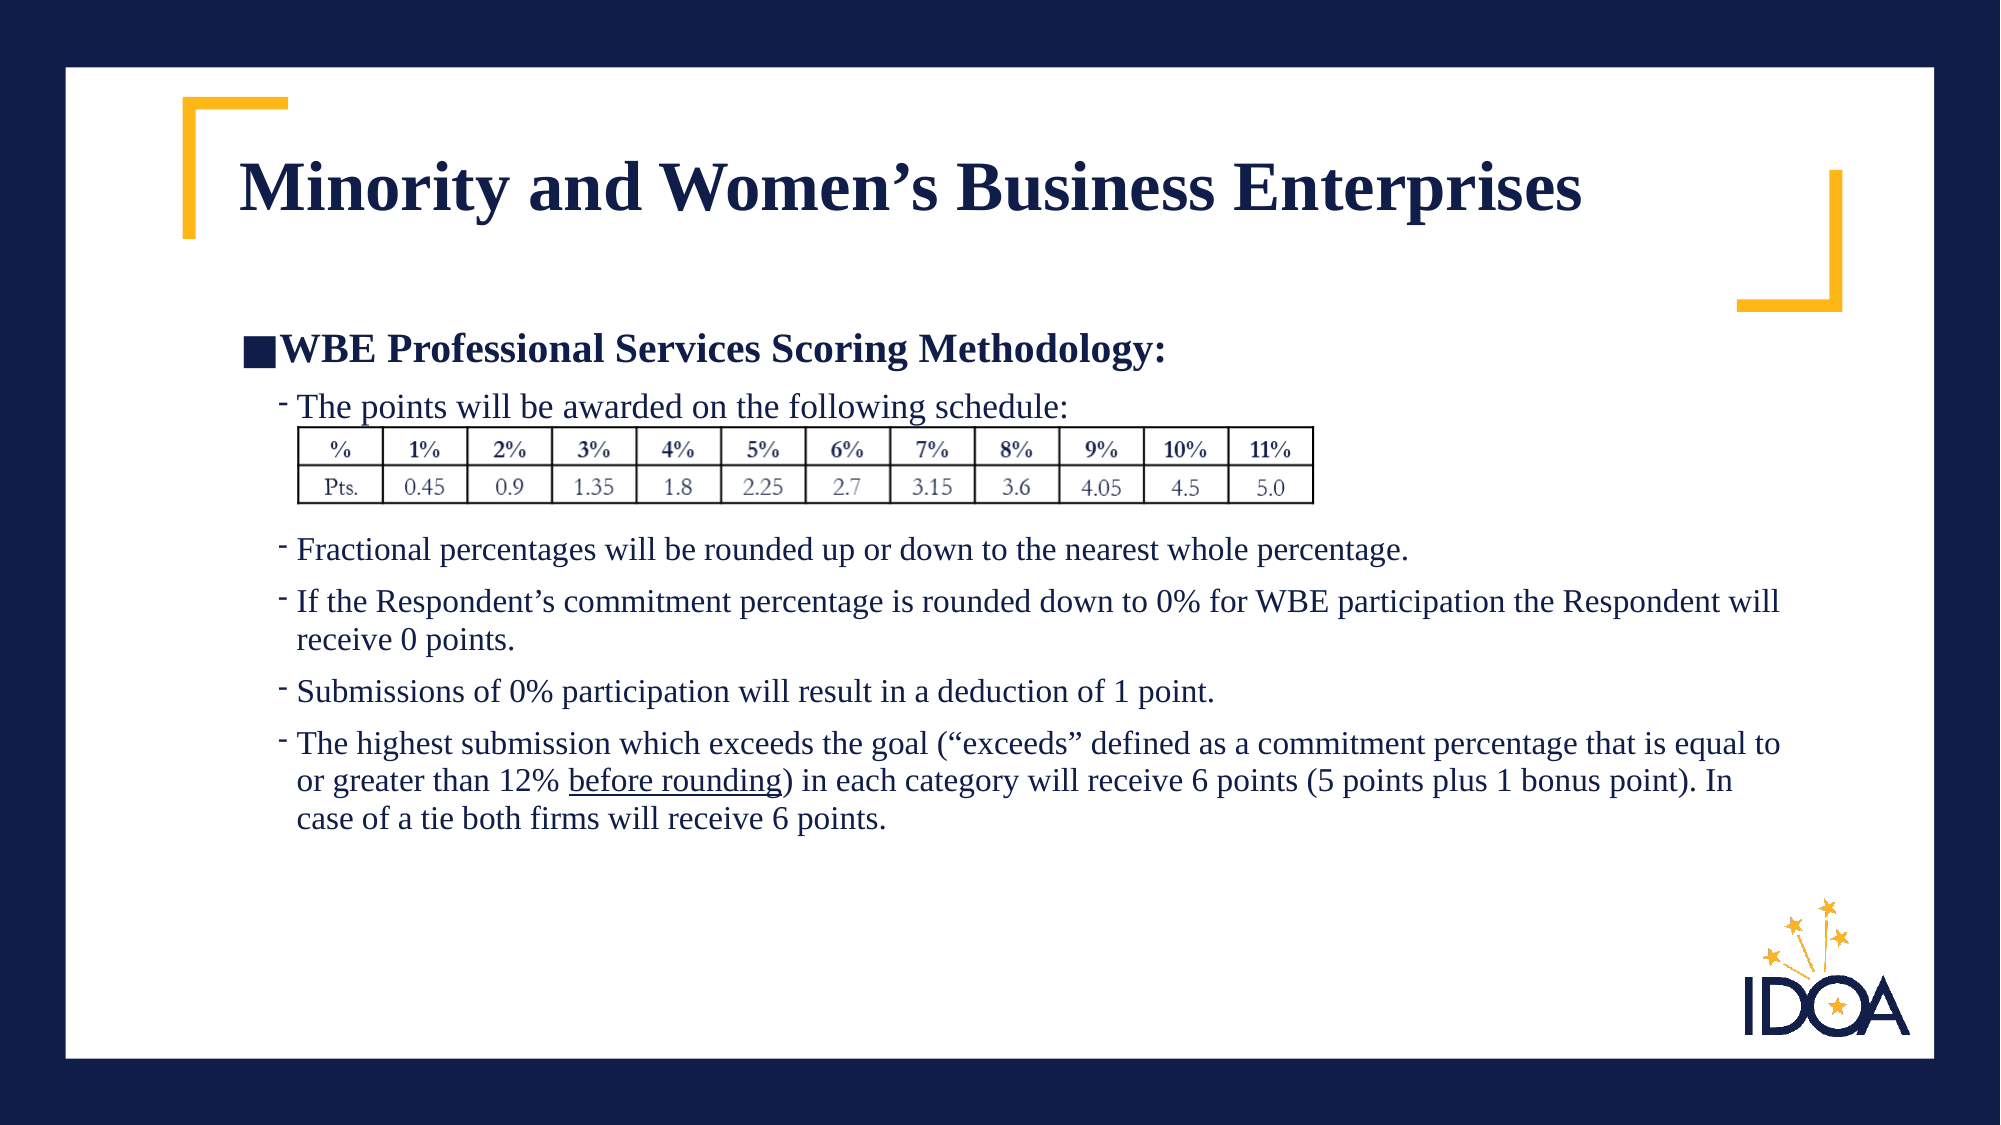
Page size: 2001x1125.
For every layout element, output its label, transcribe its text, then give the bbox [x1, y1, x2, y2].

picture [1702, 857, 1959, 1114]
picture [297, 426, 1316, 519]
list WBE Professional Services Scoring Methodology: The points will be awarded on the following schedule: Fractional percentages will be rounded up or down to the nearest whole percentage. If the Respondent’s commitment percentage is rounded down to 0% for WBE participation the Respondent will receive 0 points. Submissions of 0% participation will result in a deduction of 1 point. The highest submission which exceeds the goal (“exceeds” defined as a commitment percentage that is equal to or greater than 12% before rounding) in each category will receive 6 points (5 points plus 1 bonus point). In case of a tie both firms will receive 6 points. [225, 317, 1800, 1020]
title Minority and Women’s Business Enterprises [225, 142, 1800, 279]
